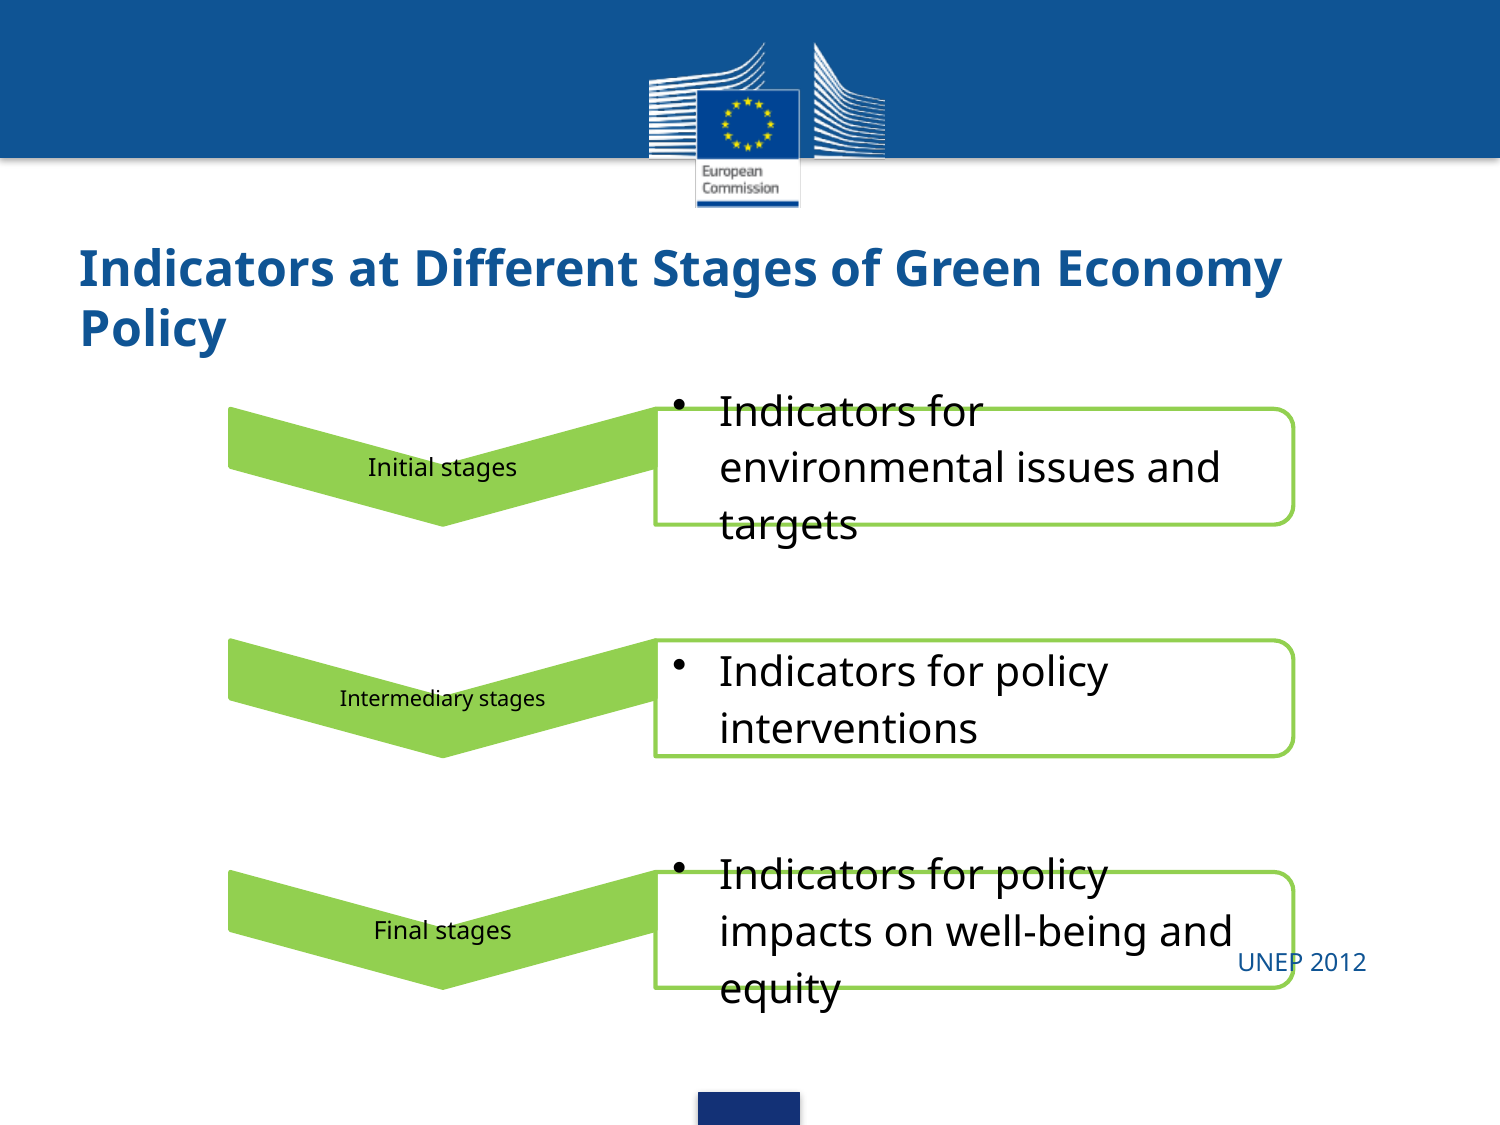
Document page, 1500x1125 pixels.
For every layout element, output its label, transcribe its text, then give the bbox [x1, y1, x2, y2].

text_box UNEP 2012 [1299, 938, 1412, 984]
title Indicators at Different Stages of Green Economy Policy [64, 219, 1415, 374]
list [229, 408, 1294, 988]
picture [649, 42, 885, 208]
